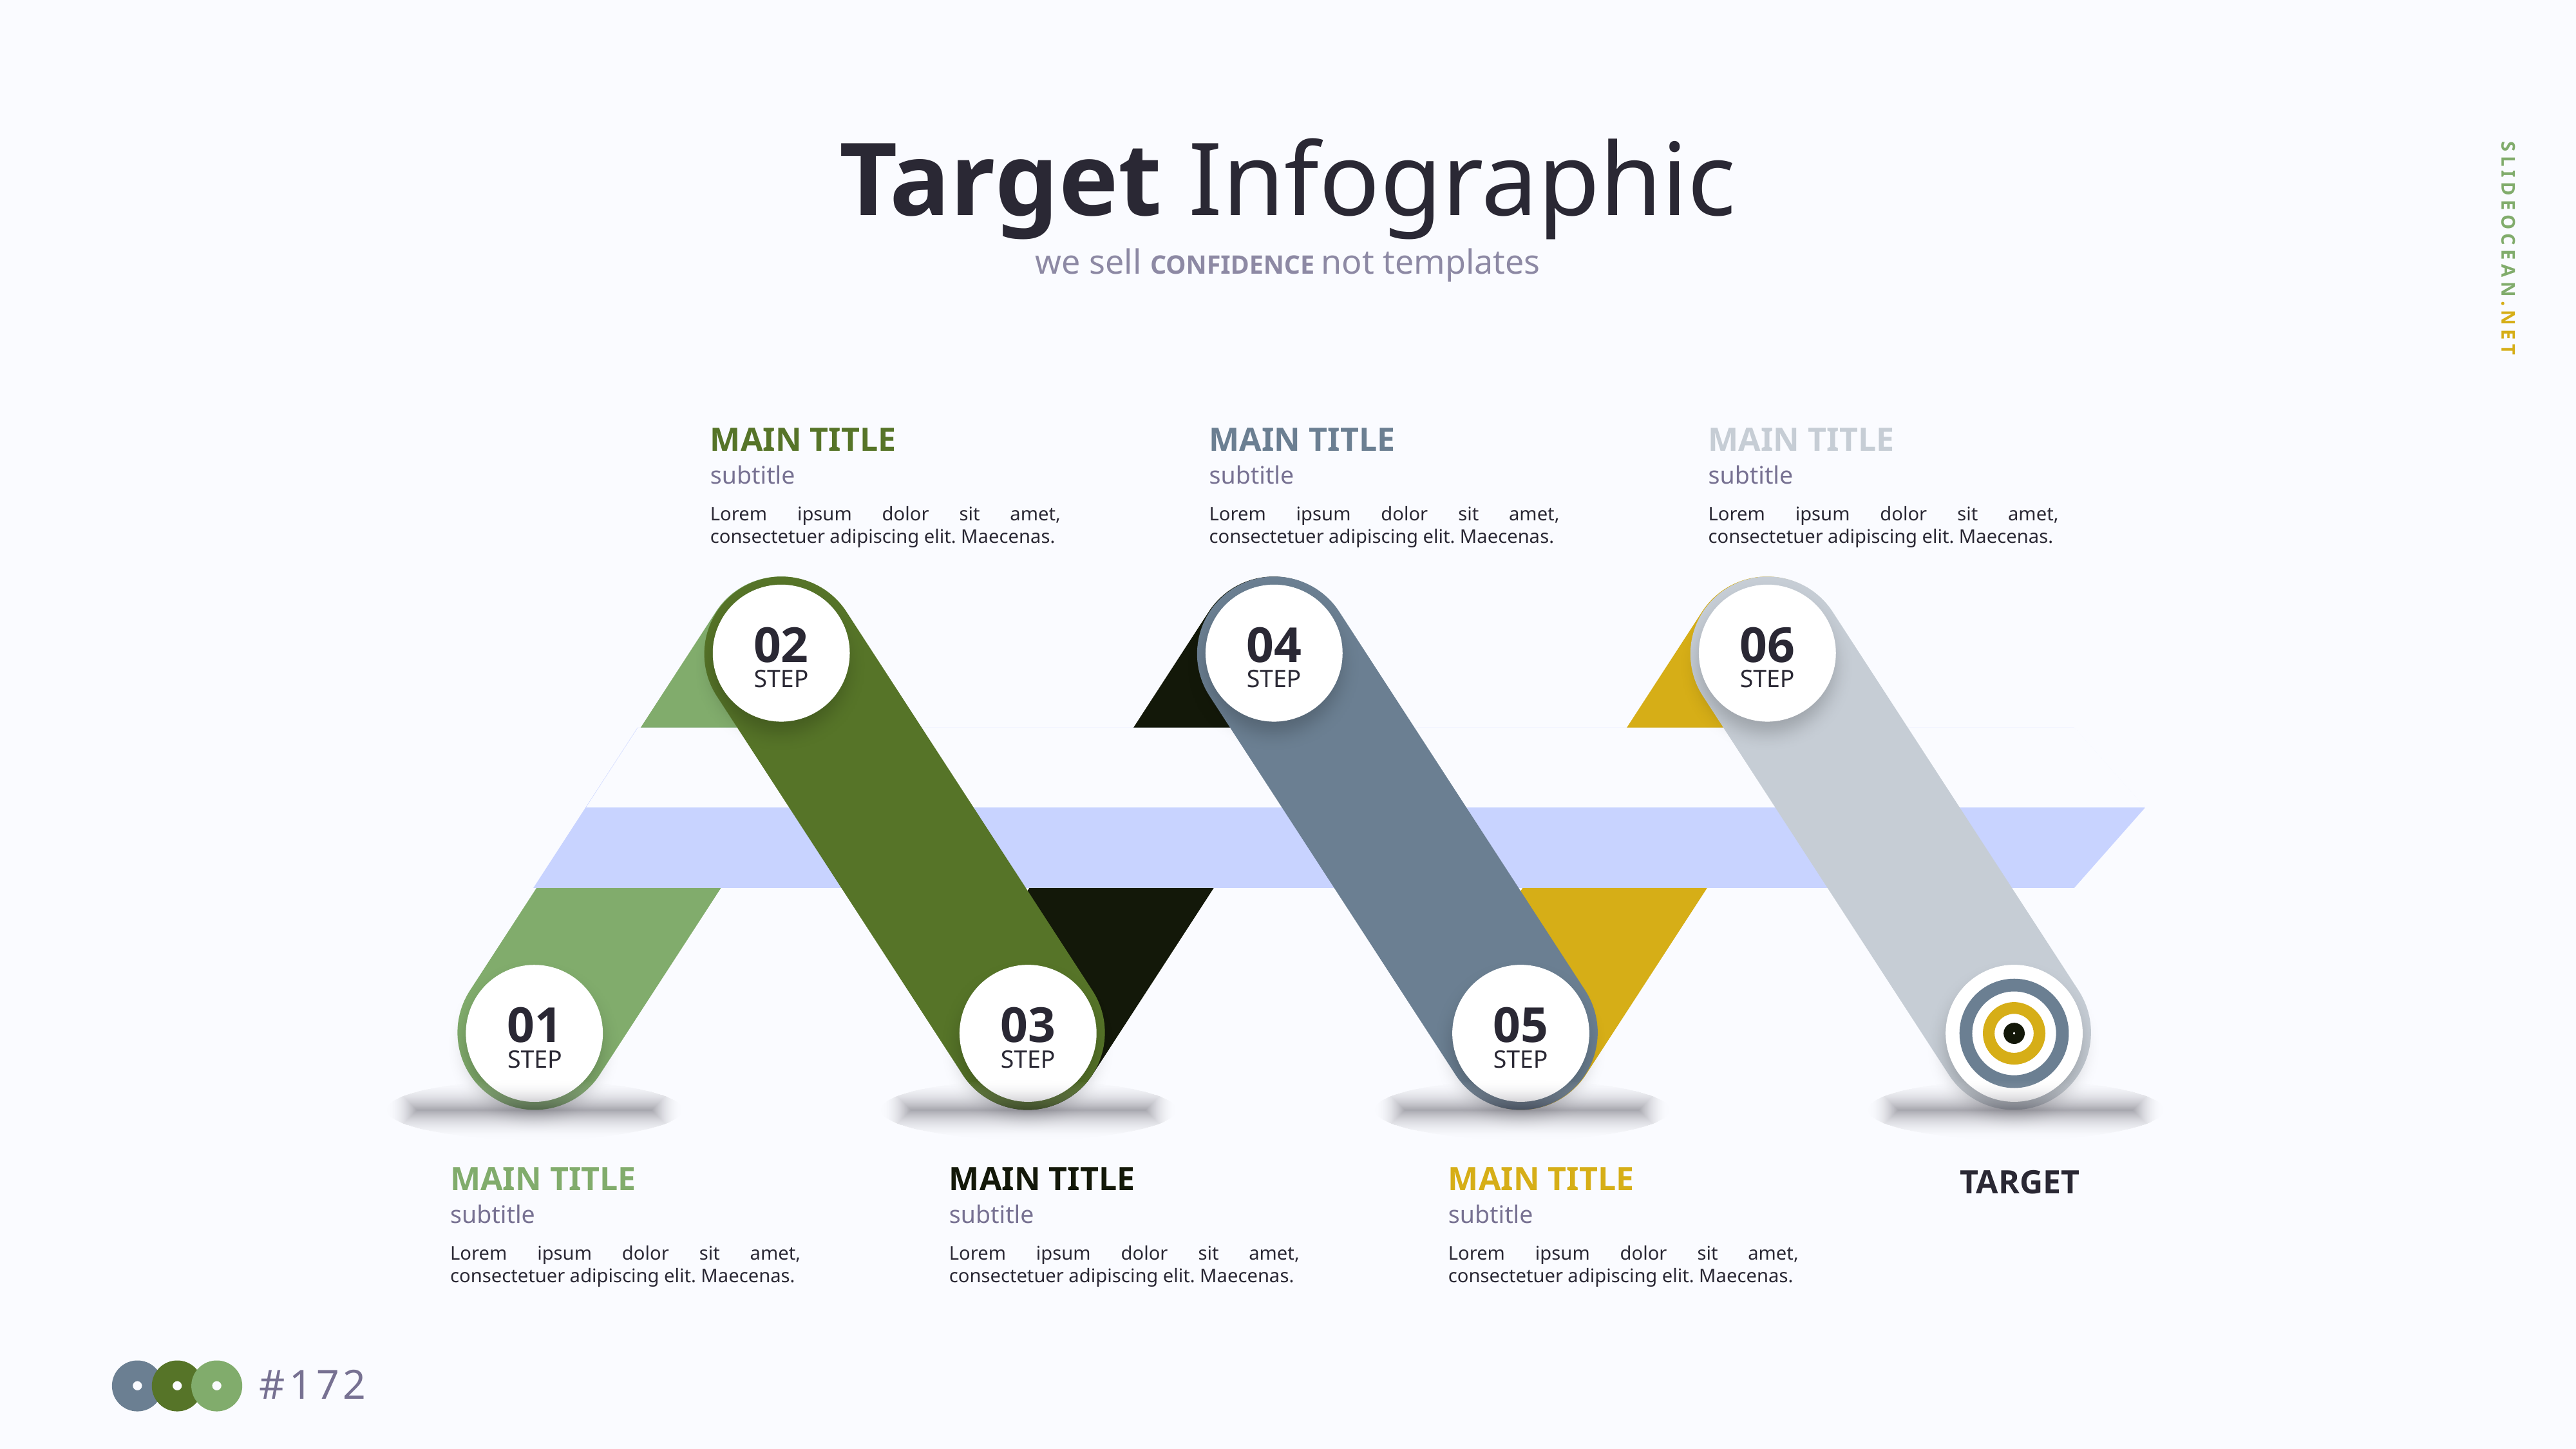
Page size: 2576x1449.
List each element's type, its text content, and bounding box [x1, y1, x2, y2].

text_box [1199, 417, 1570, 545]
text_box [1698, 583, 1837, 723]
text_box [879, 1079, 1177, 1141]
text_box [1689, 575, 1909, 727]
text_box [2002, 1021, 2026, 1045]
text_box [1958, 978, 2070, 1079]
text_box [1373, 1079, 1671, 1141]
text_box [1229, 608, 1319, 698]
text_box [1028, 889, 1215, 1056]
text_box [1476, 989, 1566, 1078]
text_box #172 [259, 1359, 405, 1408]
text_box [1722, 608, 1812, 698]
text_box [1521, 889, 1708, 1057]
text_box [1982, 1001, 2047, 1066]
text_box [700, 417, 1071, 545]
text_box [1132, 587, 1233, 727]
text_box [1698, 417, 2069, 545]
text_box [386, 1079, 683, 1141]
text_box [1333, 889, 1599, 1057]
text_box [1826, 889, 2092, 1057]
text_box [490, 989, 580, 1078]
text_box [840, 889, 1106, 1057]
text_box [1625, 587, 1726, 727]
text_box [1944, 963, 2084, 1081]
text_box [1867, 1079, 2164, 1141]
text_box [703, 575, 923, 727]
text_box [440, 1156, 811, 1285]
text_box [1196, 575, 1416, 727]
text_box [939, 1156, 1310, 1285]
text_box TARGET [1950, 1157, 2320, 1206]
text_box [533, 727, 2146, 889]
text_box [456, 889, 722, 1056]
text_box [983, 989, 1073, 1078]
text_box [958, 963, 1098, 1080]
text_box [464, 963, 604, 1080]
text_box [1451, 963, 1591, 1081]
text_box we sell CONFIDENCE not templates [1026, 241, 1550, 285]
text_box Target Infographic [829, 110, 1746, 241]
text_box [1438, 1156, 1809, 1285]
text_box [736, 608, 826, 698]
text_box [639, 585, 743, 727]
text_box [712, 583, 851, 723]
text_box [1204, 583, 1344, 723]
